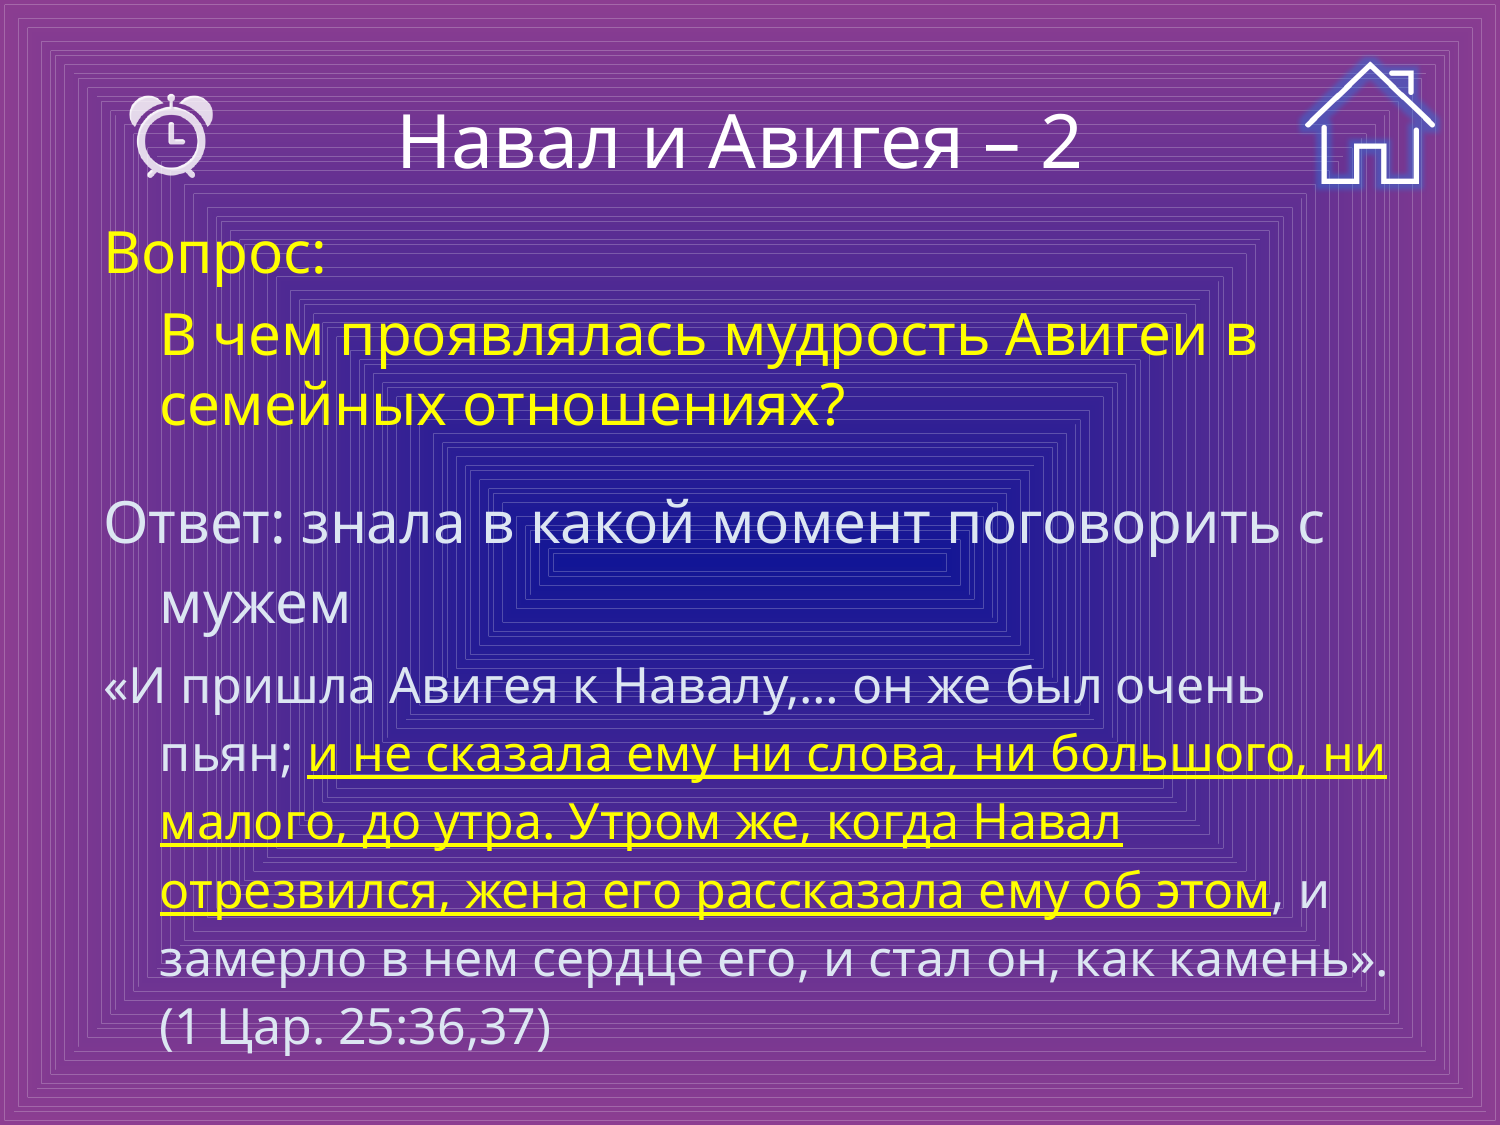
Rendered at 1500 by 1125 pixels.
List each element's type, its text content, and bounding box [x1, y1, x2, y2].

title Навал и Авигея – 2 [75, 45, 1425, 233]
picture [123, 89, 219, 185]
list Вопрос: В чем проявлялась мудрость Авигеи в семейных отношениях? [88, 208, 1437, 457]
picture [1304, 54, 1435, 184]
list Ответ: знала в какой момент поговорить с мужем «И пришла Авигея к Навалу,… он же был очень пьян; и не сказала ему ни слова, ни большого, ни малого, до утра. Утром же, когда Навал отрезвился, жена его рассказала ему об этом, и замерло в нем сердце его, и стал он, как камень». (1 Цар. 25:36,37) [88, 468, 1425, 1083]
